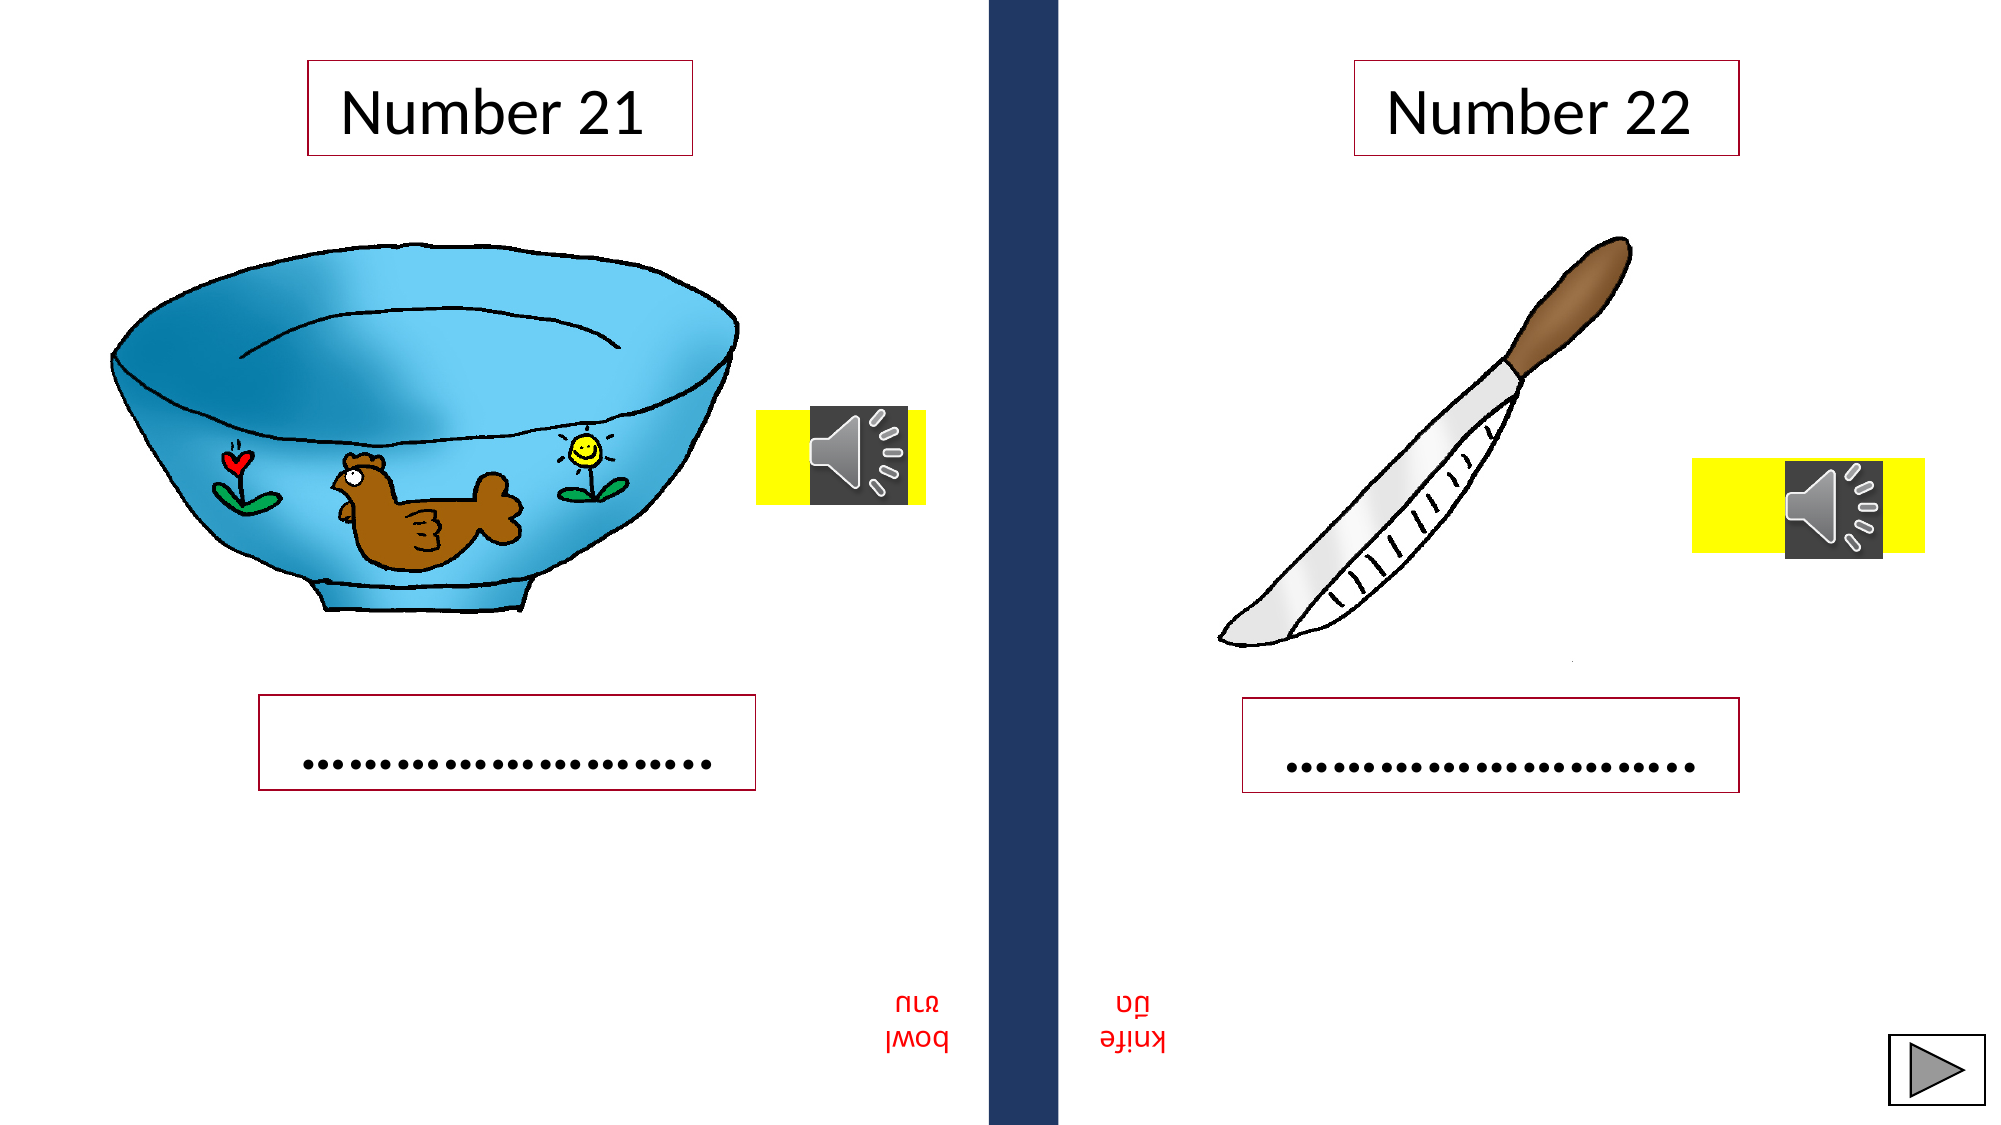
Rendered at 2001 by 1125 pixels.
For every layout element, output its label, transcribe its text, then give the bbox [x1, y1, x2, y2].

text_box knife มีด [1076, 983, 1190, 1068]
picture [78, 208, 756, 643]
text_box [988, 0, 1059, 1125]
table_header [909, 410, 926, 505]
text_box bowl ชาม [858, 983, 976, 1068]
text_box [1888, 1034, 1986, 1106]
picture [1784, 460, 1885, 561]
table_header [1692, 458, 1925, 553]
text_box …………………….. [1242, 697, 1739, 793]
picture [808, 405, 909, 506]
picture [1190, 176, 1652, 662]
text_box …………………….. [259, 695, 756, 790]
text_box Number 21 [308, 60, 693, 156]
table_header [756, 410, 808, 505]
text_box Number 22 [1354, 60, 1739, 156]
